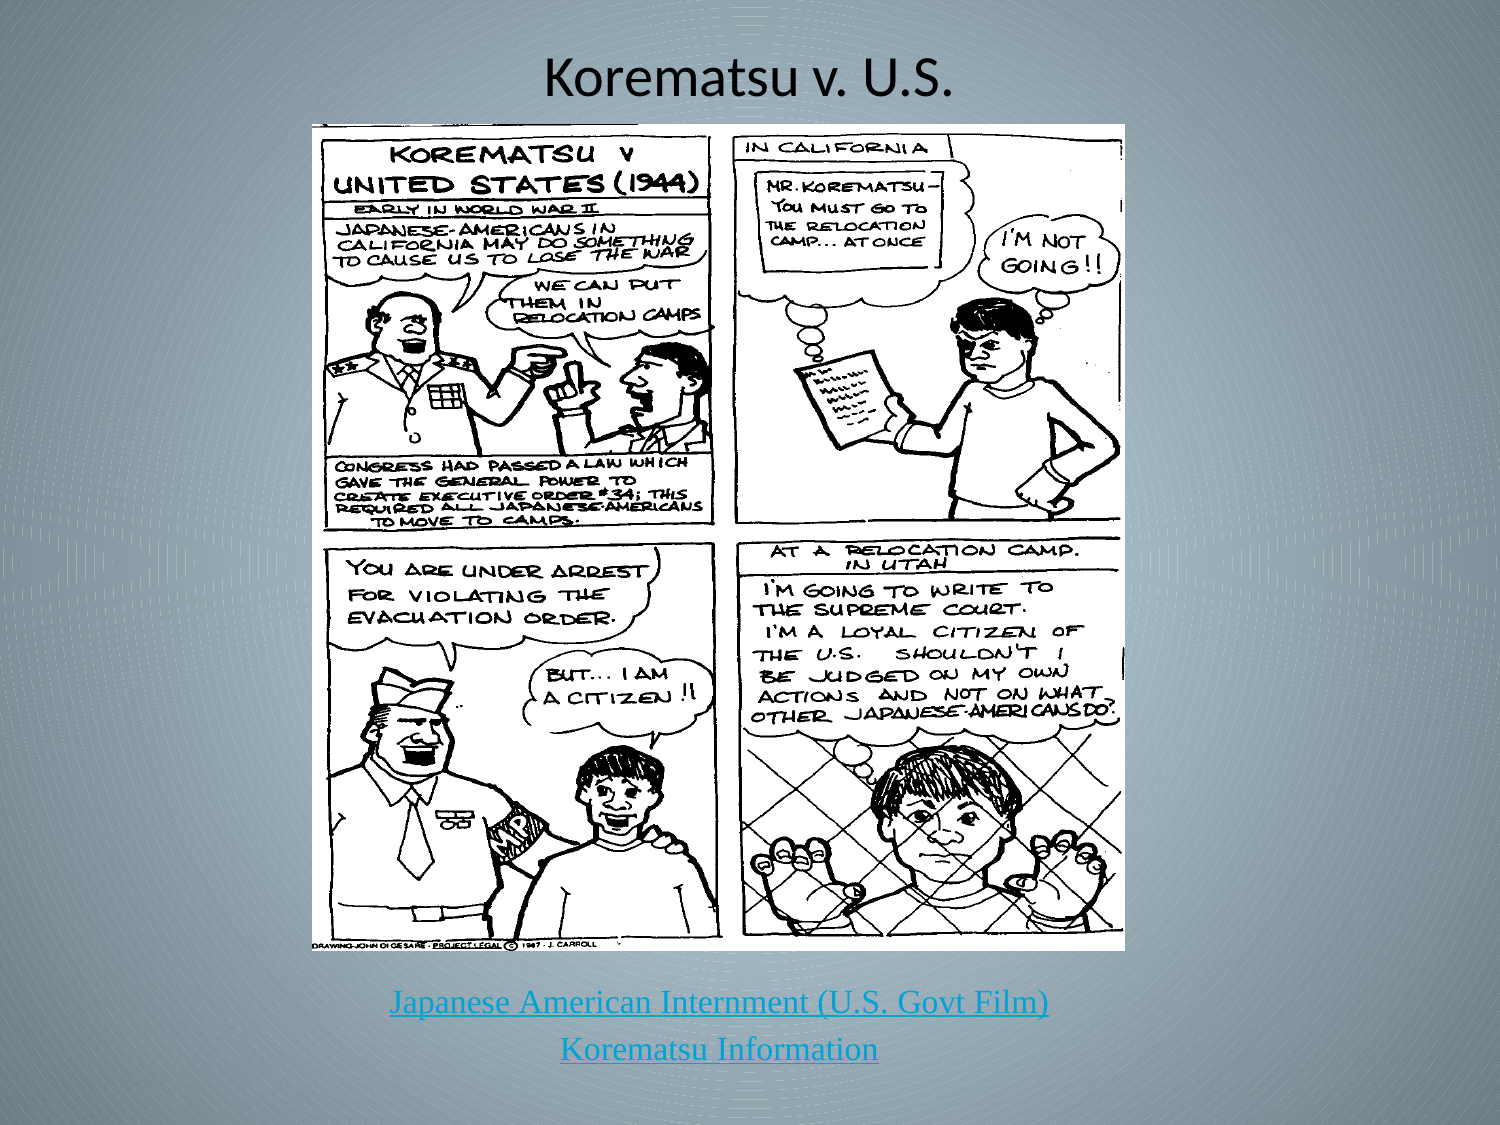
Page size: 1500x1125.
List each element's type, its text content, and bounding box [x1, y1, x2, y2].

list Japanese American Internment (U.S. Govt Film) Korematsu Information [69, 924, 1370, 1075]
picture [312, 124, 1126, 951]
title Korematsu v. U.S. [75, 14, 1425, 132]
